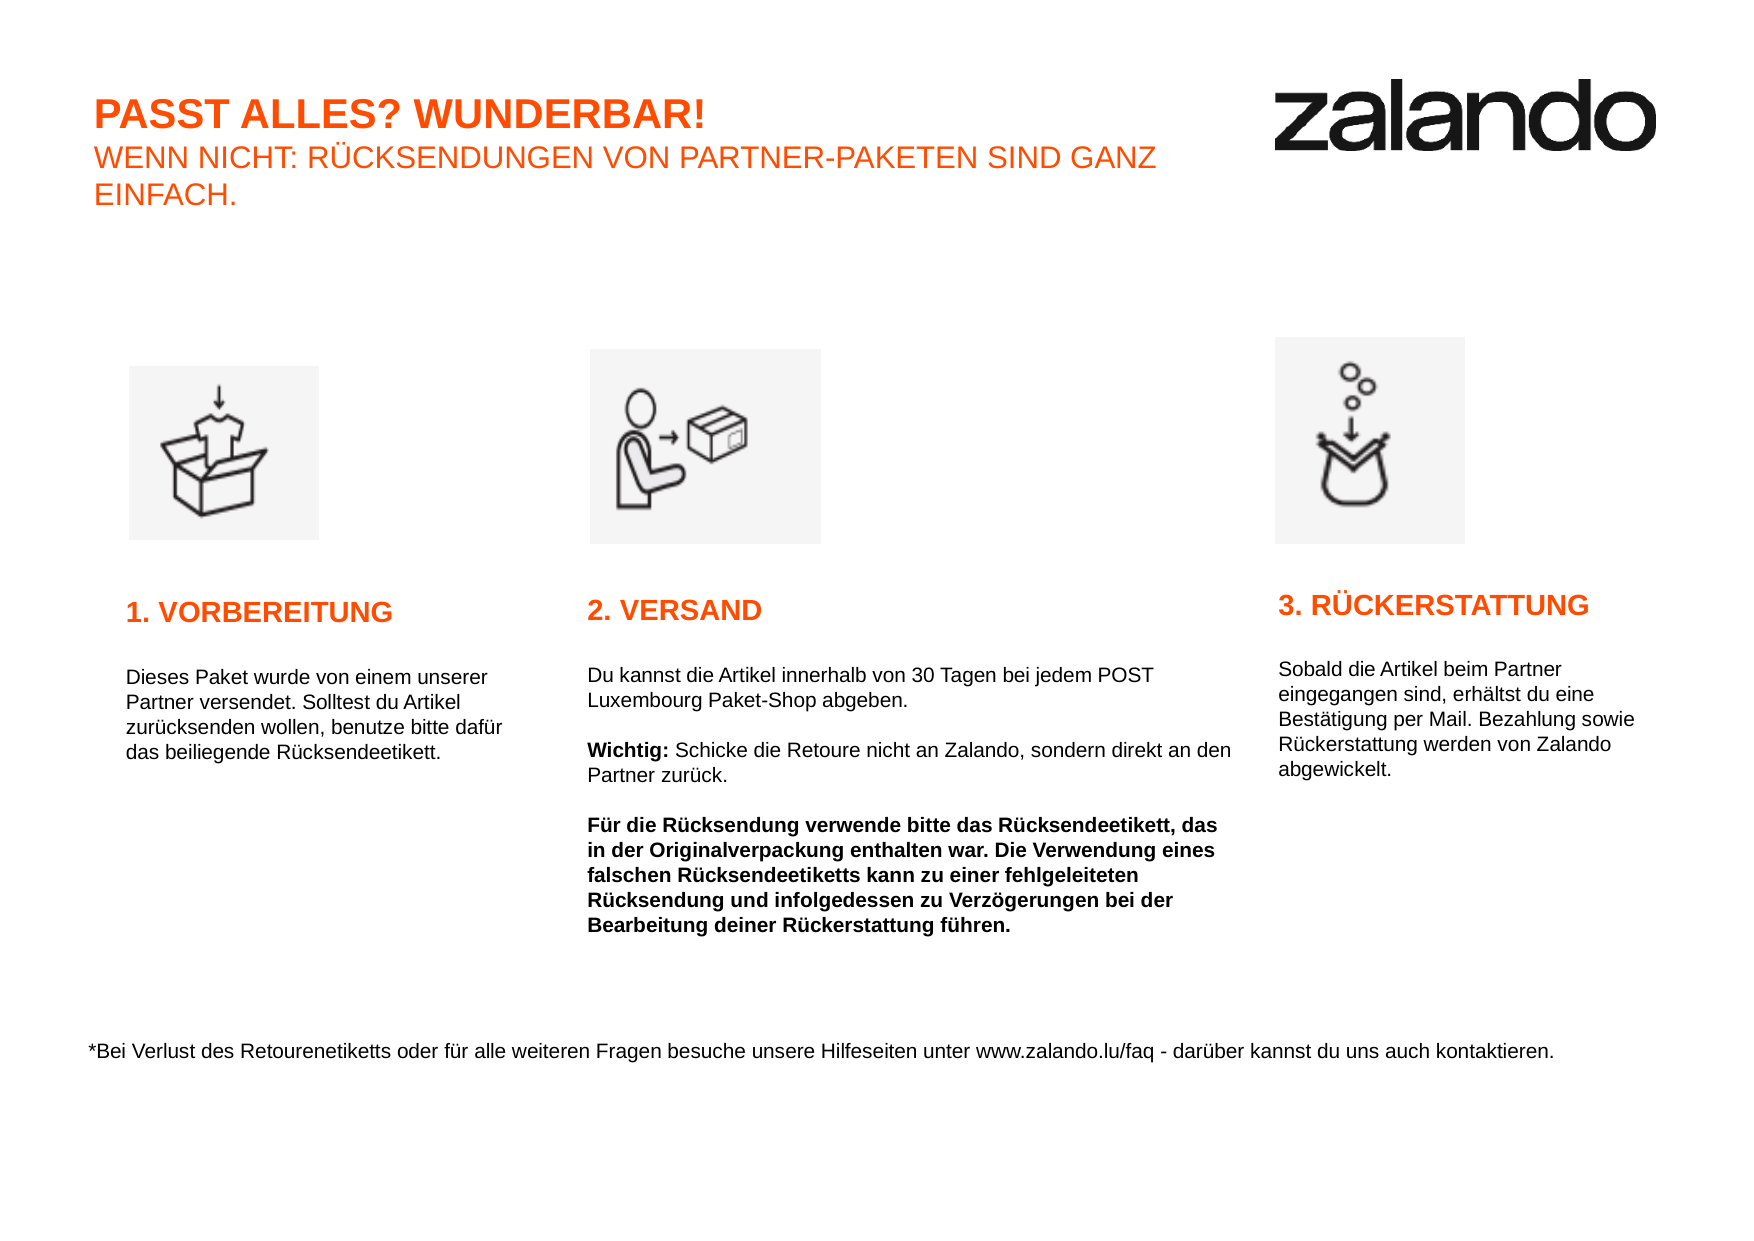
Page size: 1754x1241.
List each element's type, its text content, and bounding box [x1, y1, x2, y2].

text_box 1. VORBEREITUNG Dieses Paket wurde von einem unserer Partner versendet. Solltest du Artikel zurücksenden wollen, benutze bitte dafür das beiliegende Rücksendeetikett. [111, 586, 573, 959]
picture [590, 349, 821, 544]
text_box *Bei Verlust des Retourenetiketts oder für alle weiteren Fragen besuche unsere Hilfeseiten unter www.zalando.lu/faq - darüber kannst du uns auch kontaktieren. [73, 1030, 1681, 1219]
text_box 3. RÜCKERSTATTUNG Sobald die Artikel beim Partner eingegangen sind, erhältst du eine Bestätigung per Mail. Bezahlung sowie Rückerstattung werden von Zalando abgewickelt. [1263, 578, 1721, 951]
picture [129, 366, 319, 541]
picture [1275, 79, 1656, 151]
text_box 2. VERSAND Du kannst die Artikel innerhalb von 30 Tagen bei jedem POST Luxembourg Paket-Shop abgeben. Wichtig: Schicke die Retoure nicht an Zalando, sondern direkt an den Partner zurück. Für die Rücksendung verwende bitte das Rücksendeetikett, das in der Originalverpackung enthalten war. Die Verwendung eines falschen Rücksendeetiketts kann zu einer fehlgeleiteten Rücksendung und infolgedessen zu Verzögerungen bei der Bearbeitung deiner Rückerstattung führen. [572, 584, 1250, 957]
text_box PASST ALLES? WUNDERBAR! WENN NICHT: RÜCKSENDUNGEN VON PARTNER-PAKETEN SIND GANZ EINFACH. [79, 79, 1225, 358]
picture [1275, 337, 1465, 544]
